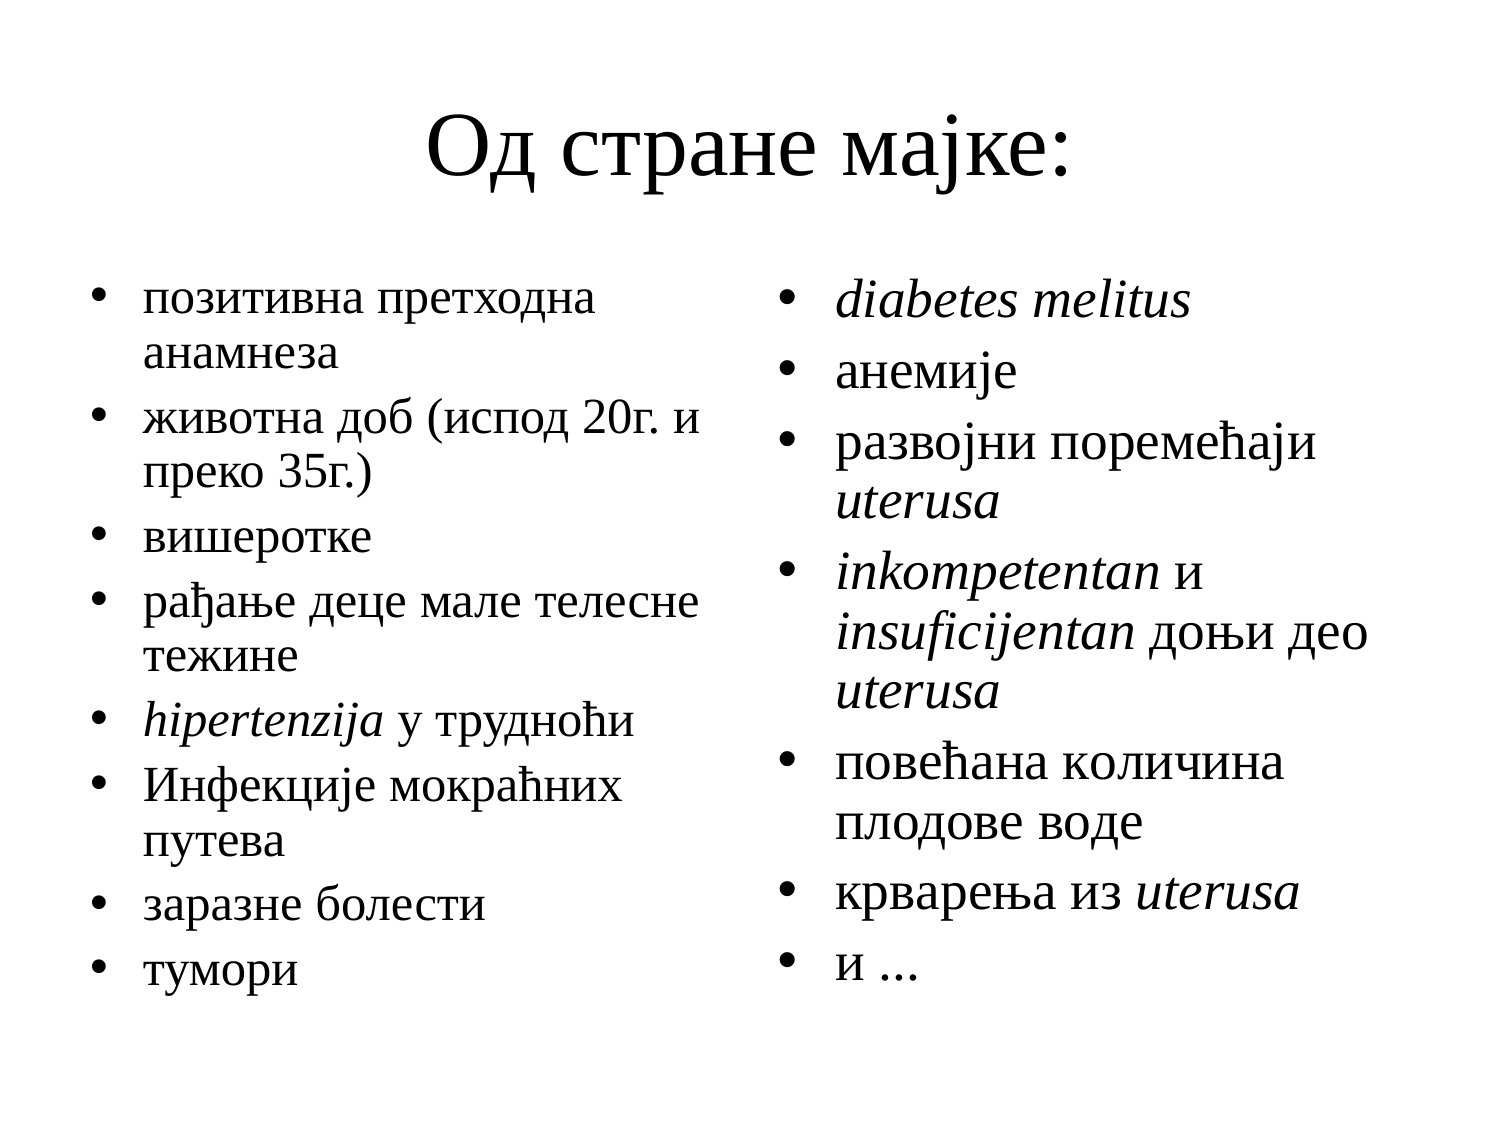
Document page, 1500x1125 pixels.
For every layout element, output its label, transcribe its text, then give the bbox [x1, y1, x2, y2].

title Од стране мајке: [75, 45, 1425, 233]
list diabetes melitus анемијe рaзвоjни поремећаји uterusa inkompetentan и insuficijentan доњи део uterusa повећaнa кoличина плодoве вoдe крвaрeња из uterusa и ... [762, 262, 1425, 1005]
list позитивна претходна анамнеза животна доб (испод 20г. и преко 35г.) вишеротке рађање деце мале телесне тежине hipertеnzija у трудноћи Инфекције мокраћних путева заразне болести тумори [75, 262, 738, 1005]
